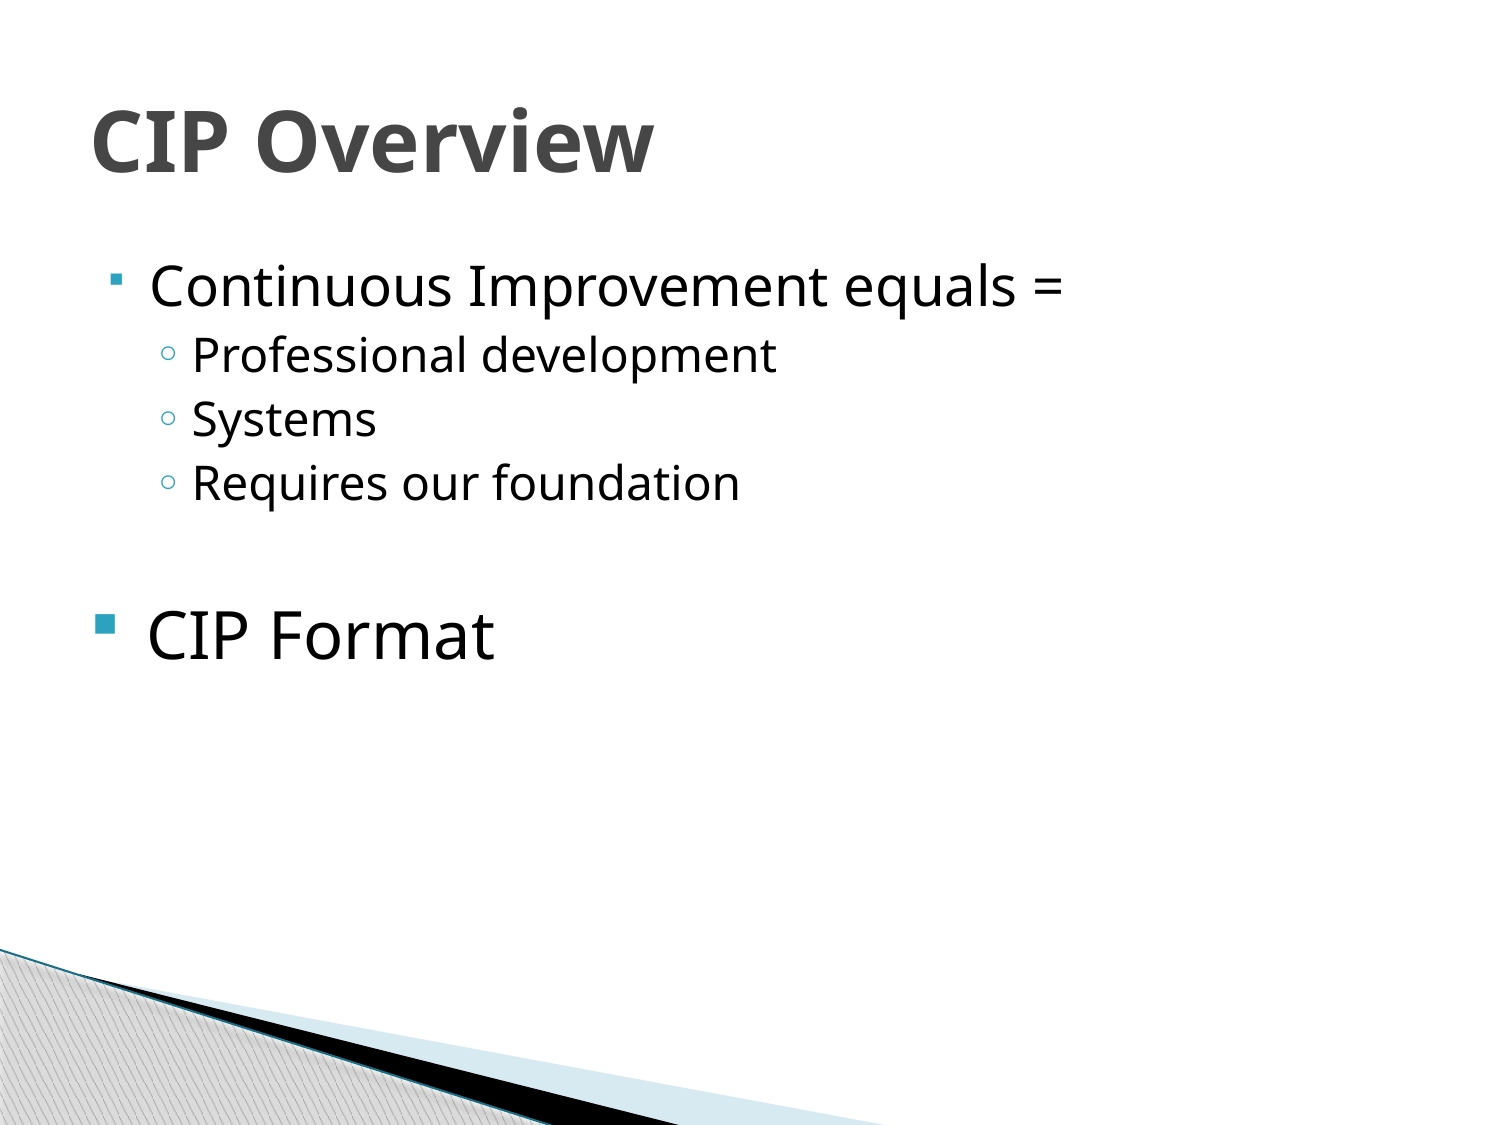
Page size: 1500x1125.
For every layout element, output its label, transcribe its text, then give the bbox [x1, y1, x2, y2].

list Continuous Improvement equals = Professional development Systems Requires our foundation CIP Format [75, 243, 1425, 986]
title CIP Overview [75, 45, 1425, 233]
